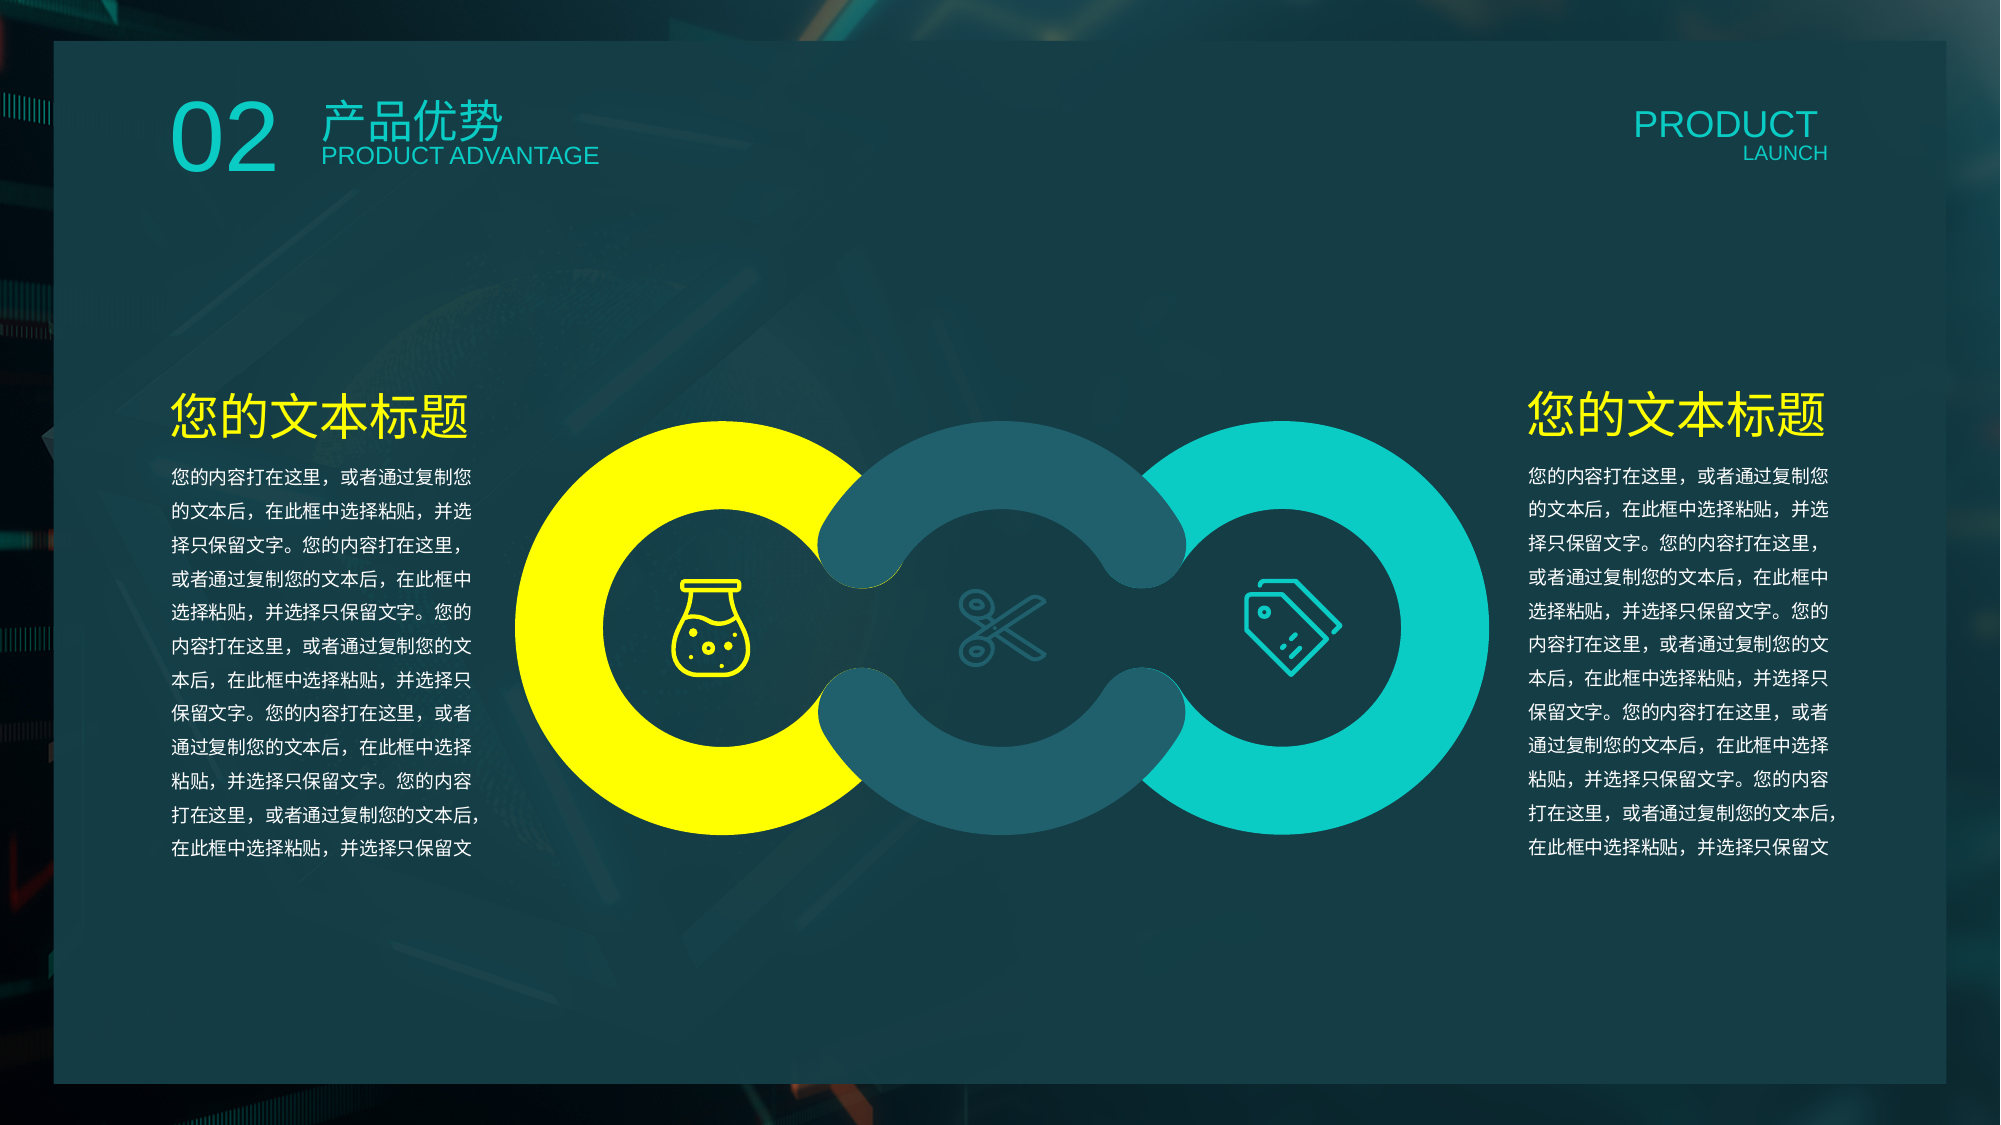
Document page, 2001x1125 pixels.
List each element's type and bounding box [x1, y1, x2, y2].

text_box [515, 421, 1490, 836]
picture [0, 0, 2000, 1125]
